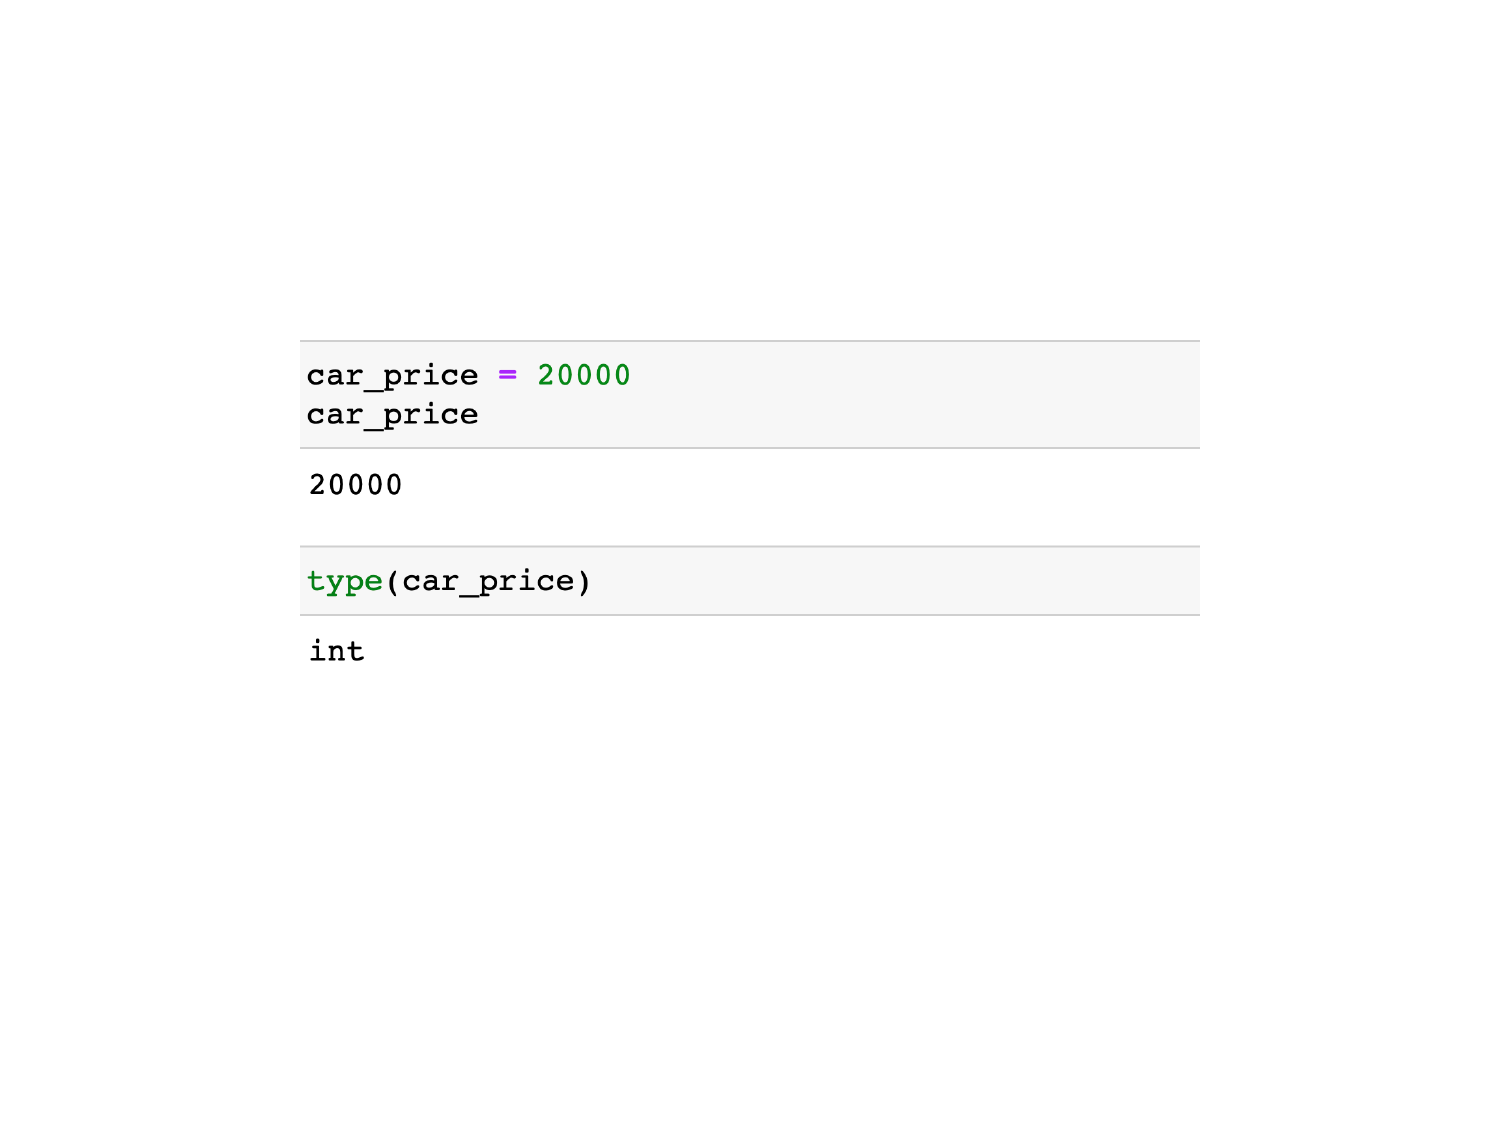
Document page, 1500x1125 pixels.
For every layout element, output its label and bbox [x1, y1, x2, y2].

picture [300, 332, 1200, 683]
